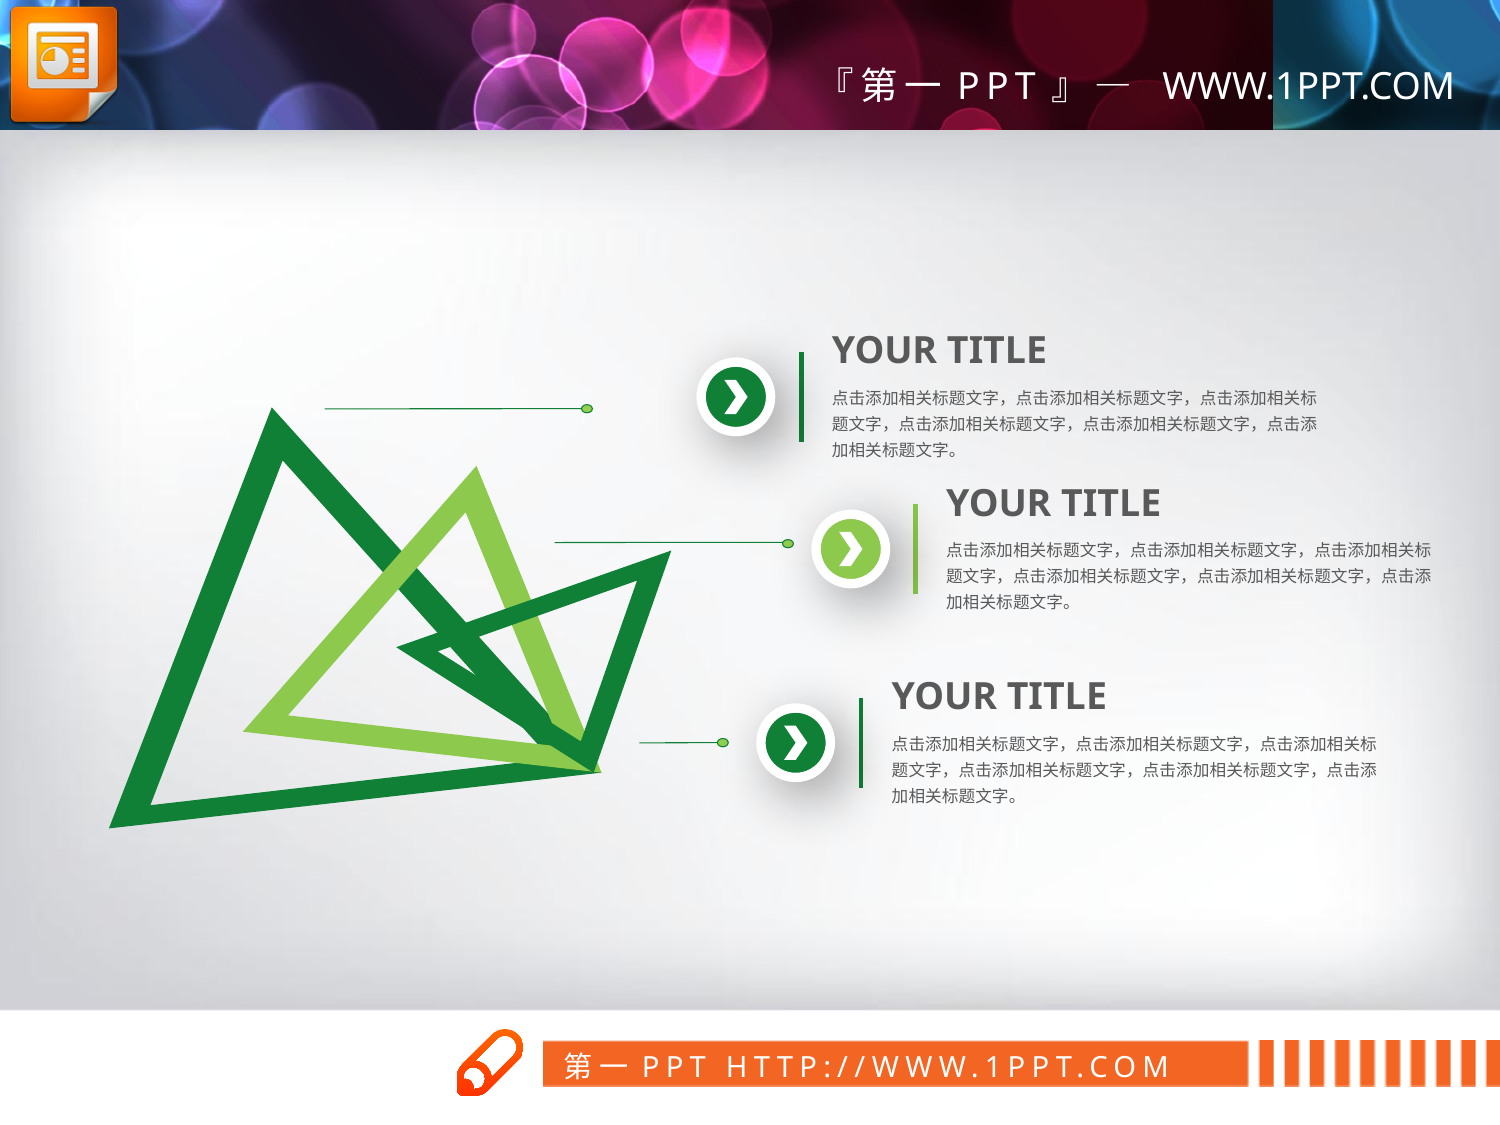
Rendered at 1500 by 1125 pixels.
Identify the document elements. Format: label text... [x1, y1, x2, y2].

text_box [639, 738, 729, 748]
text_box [700, 361, 771, 432]
text_box YOUR TITLE [876, 664, 1256, 725]
text_box YOUR TITLE [817, 319, 1196, 379]
picture [543, 1040, 1500, 1087]
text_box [324, 404, 593, 414]
picture [0, 0, 1500, 1012]
text_box [242, 465, 590, 772]
text_box [108, 407, 599, 829]
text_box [554, 539, 794, 548]
text_box [396, 556, 670, 773]
text_box 点击添加相关标题文字，点击添加相关标题文字，点击添加相关标题文字，点击添加相关标题文字，点击添加相关标题文字，点击添加相关标题文字。 [876, 720, 1405, 814]
text_box 点击添加相关标题文字，点击添加相关标题文字，点击添加相关标题文字，点击添加相关标题文字，点击添加相关标题文字，点击添加相关标题文字。 [817, 374, 1345, 468]
text_box YOUR TITLE [931, 471, 1310, 531]
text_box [760, 707, 831, 778]
text_box 点击添加相关标题文字，点击添加相关标题文字，点击添加相关标题文字，点击添加相关标题文字，点击添加相关标题文字，点击添加相关标题文字。 [931, 526, 1460, 620]
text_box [815, 513, 886, 584]
text_box [595, 764, 602, 773]
